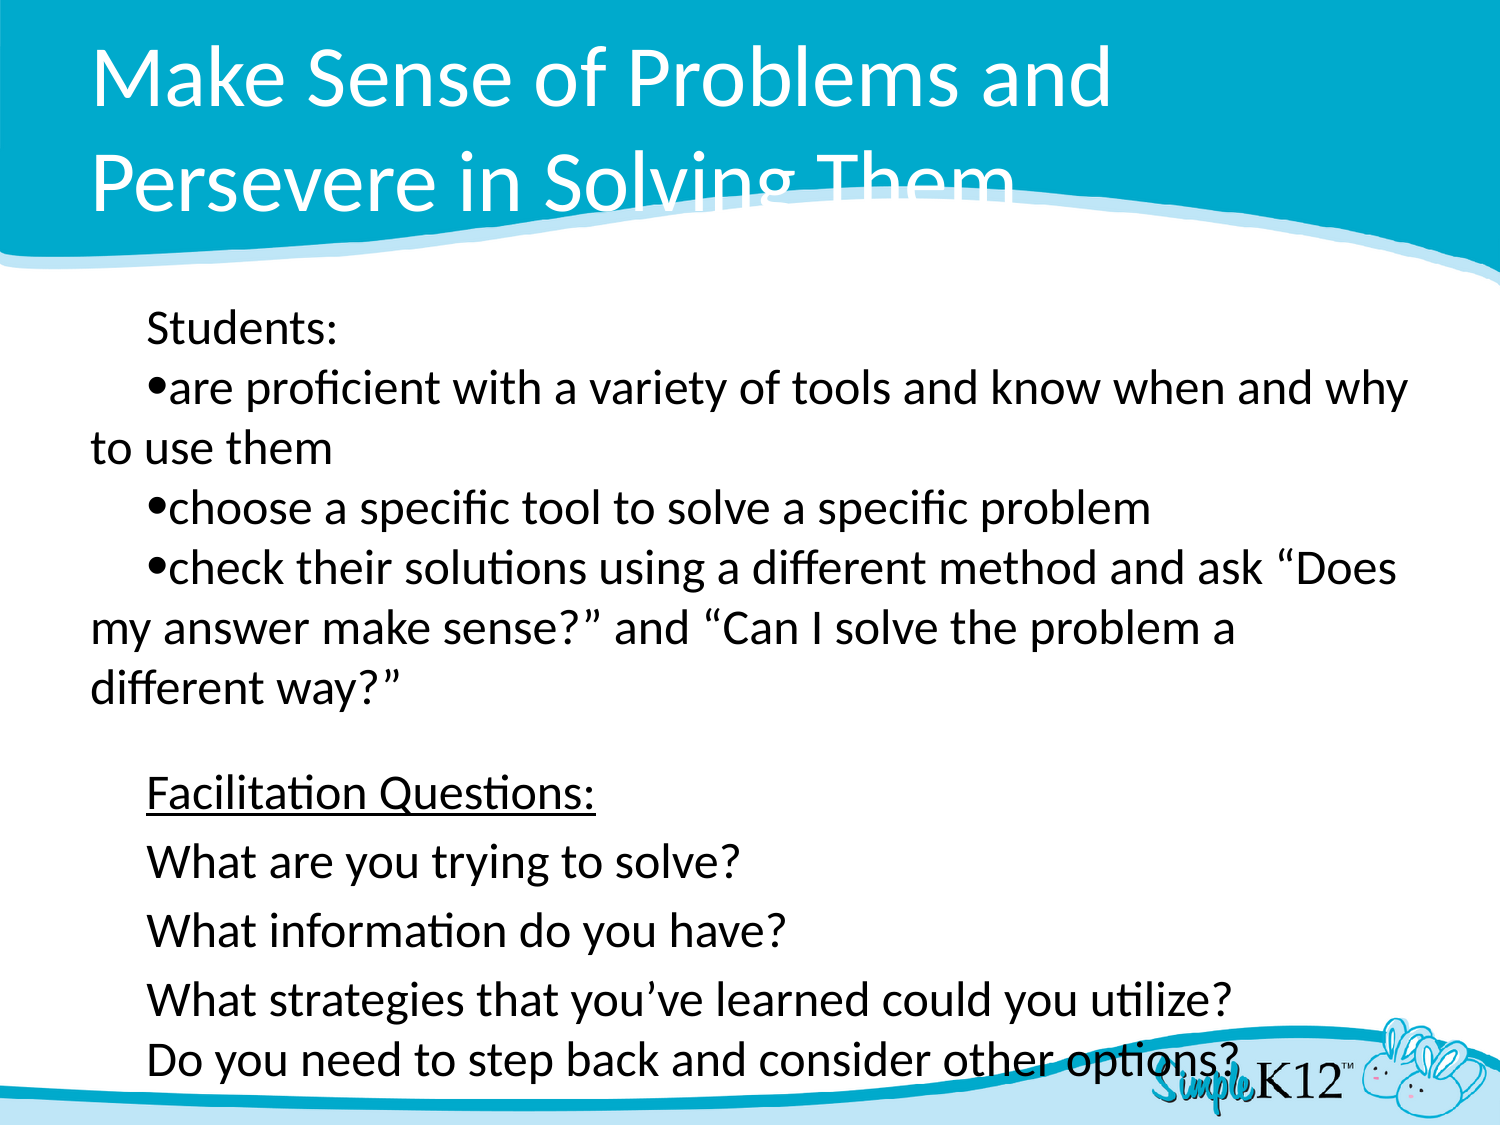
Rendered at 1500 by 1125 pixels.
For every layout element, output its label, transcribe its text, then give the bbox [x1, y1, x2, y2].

list Students: are proficient with a variety of tools and know when and why to use them choose a specific tool to solve a specific problem check their solutions using a different method and ask “Does my answer make sense?” and “Can I solve the problem a different way?” Facilitation Questions: What are you trying to solve? What information do you have? What strategies that you’ve learned could you utilize? Do you need to step back and consider other options? [75, 279, 1425, 1102]
title Make Sense of Problems and Persevere in Solving Them [75, 3, 1301, 244]
picture [0, 0, 1500, 1125]
